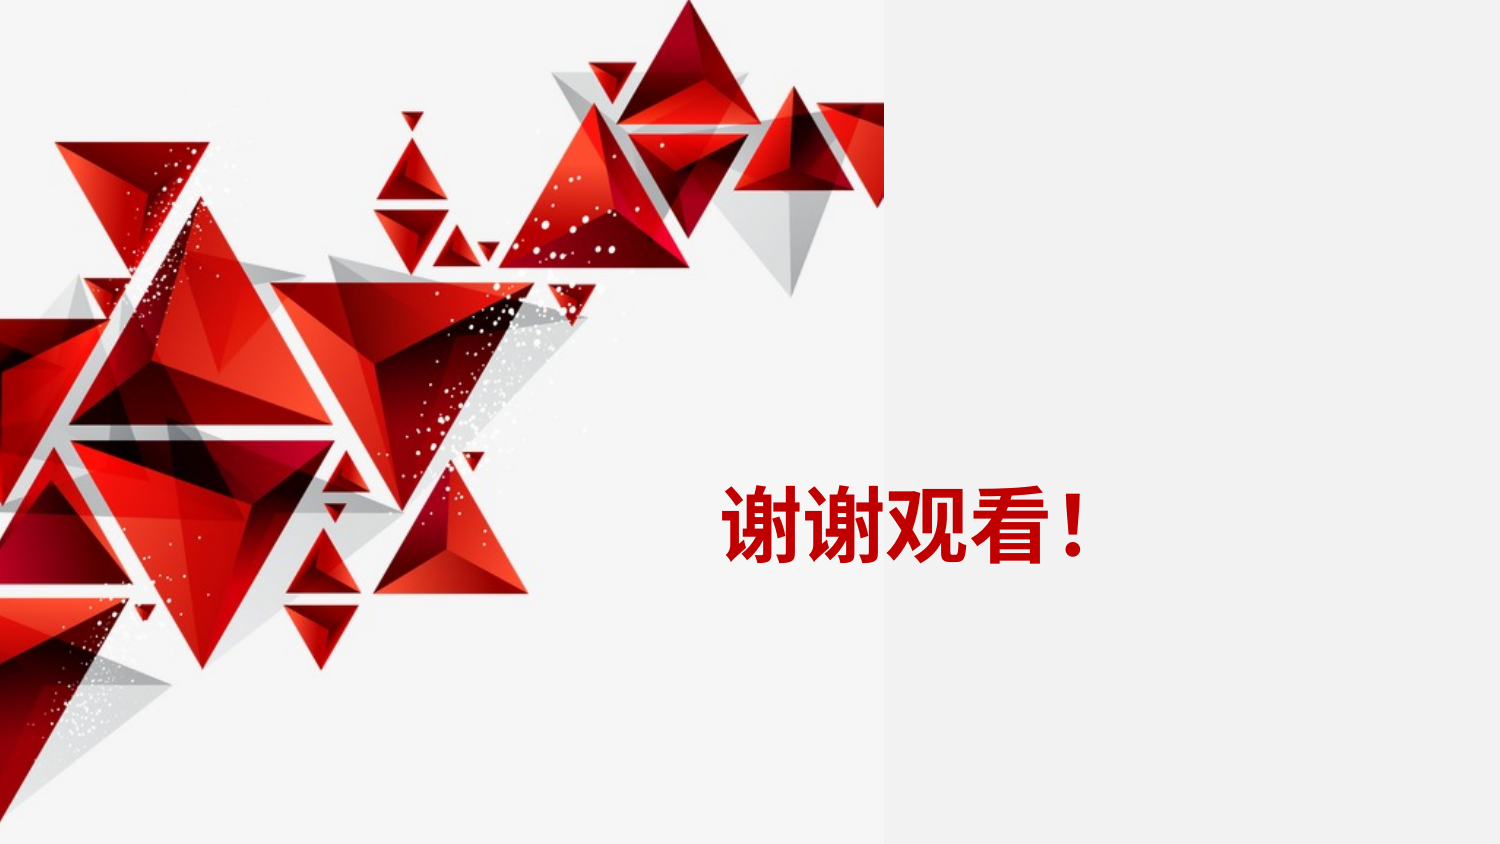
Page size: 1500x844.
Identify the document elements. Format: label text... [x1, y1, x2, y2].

text_box 谢谢观看！ [890, 468, 1294, 579]
picture [0, 0, 884, 844]
